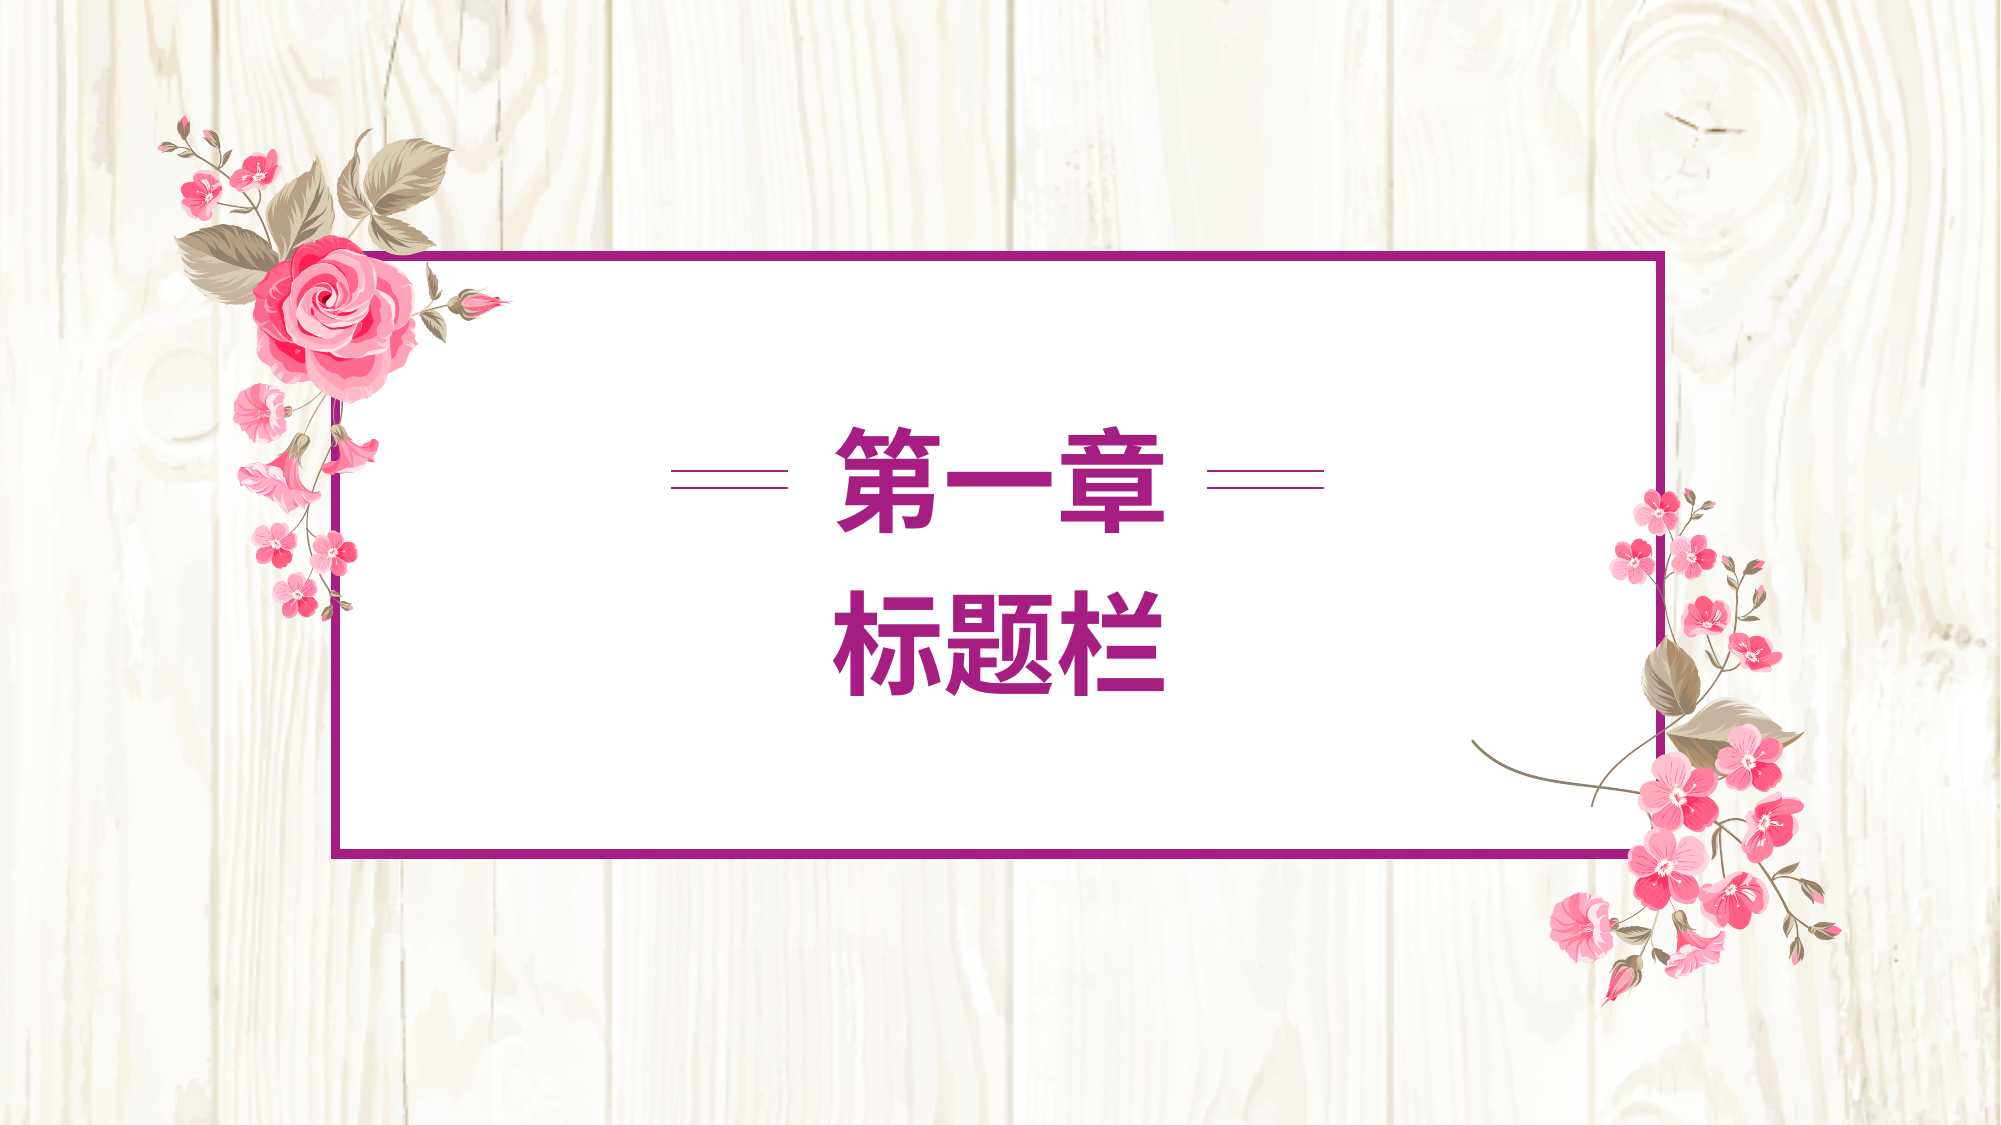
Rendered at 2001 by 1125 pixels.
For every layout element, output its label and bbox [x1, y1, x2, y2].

text_box [1206, 470, 1324, 488]
text_box [671, 470, 789, 488]
text_box [157, 115, 1843, 1010]
picture [0, 0, 2001, 1125]
